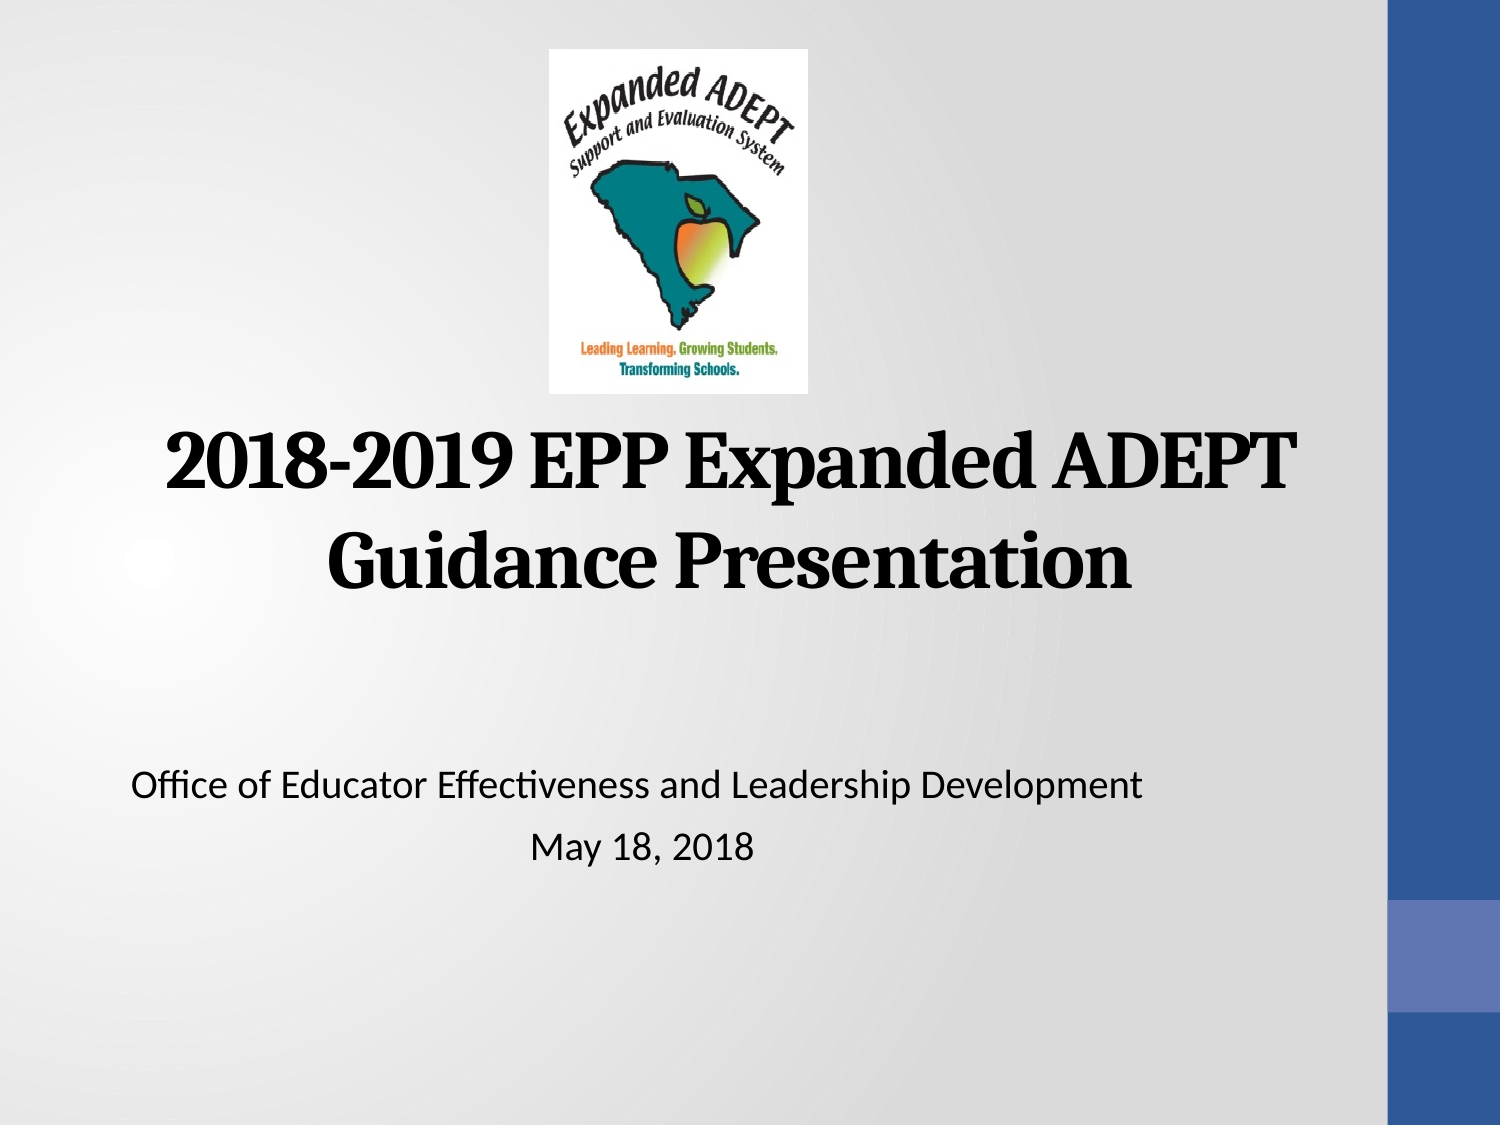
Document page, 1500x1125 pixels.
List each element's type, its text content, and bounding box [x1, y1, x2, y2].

subtitle Office of Educator Effectiveness and Leadership Development May 18, 2018 [112, 750, 1173, 925]
picture [549, 49, 809, 395]
title 2018-2019 EPP Expanded ADEPT Guidance Presentation [112, 312, 1350, 613]
